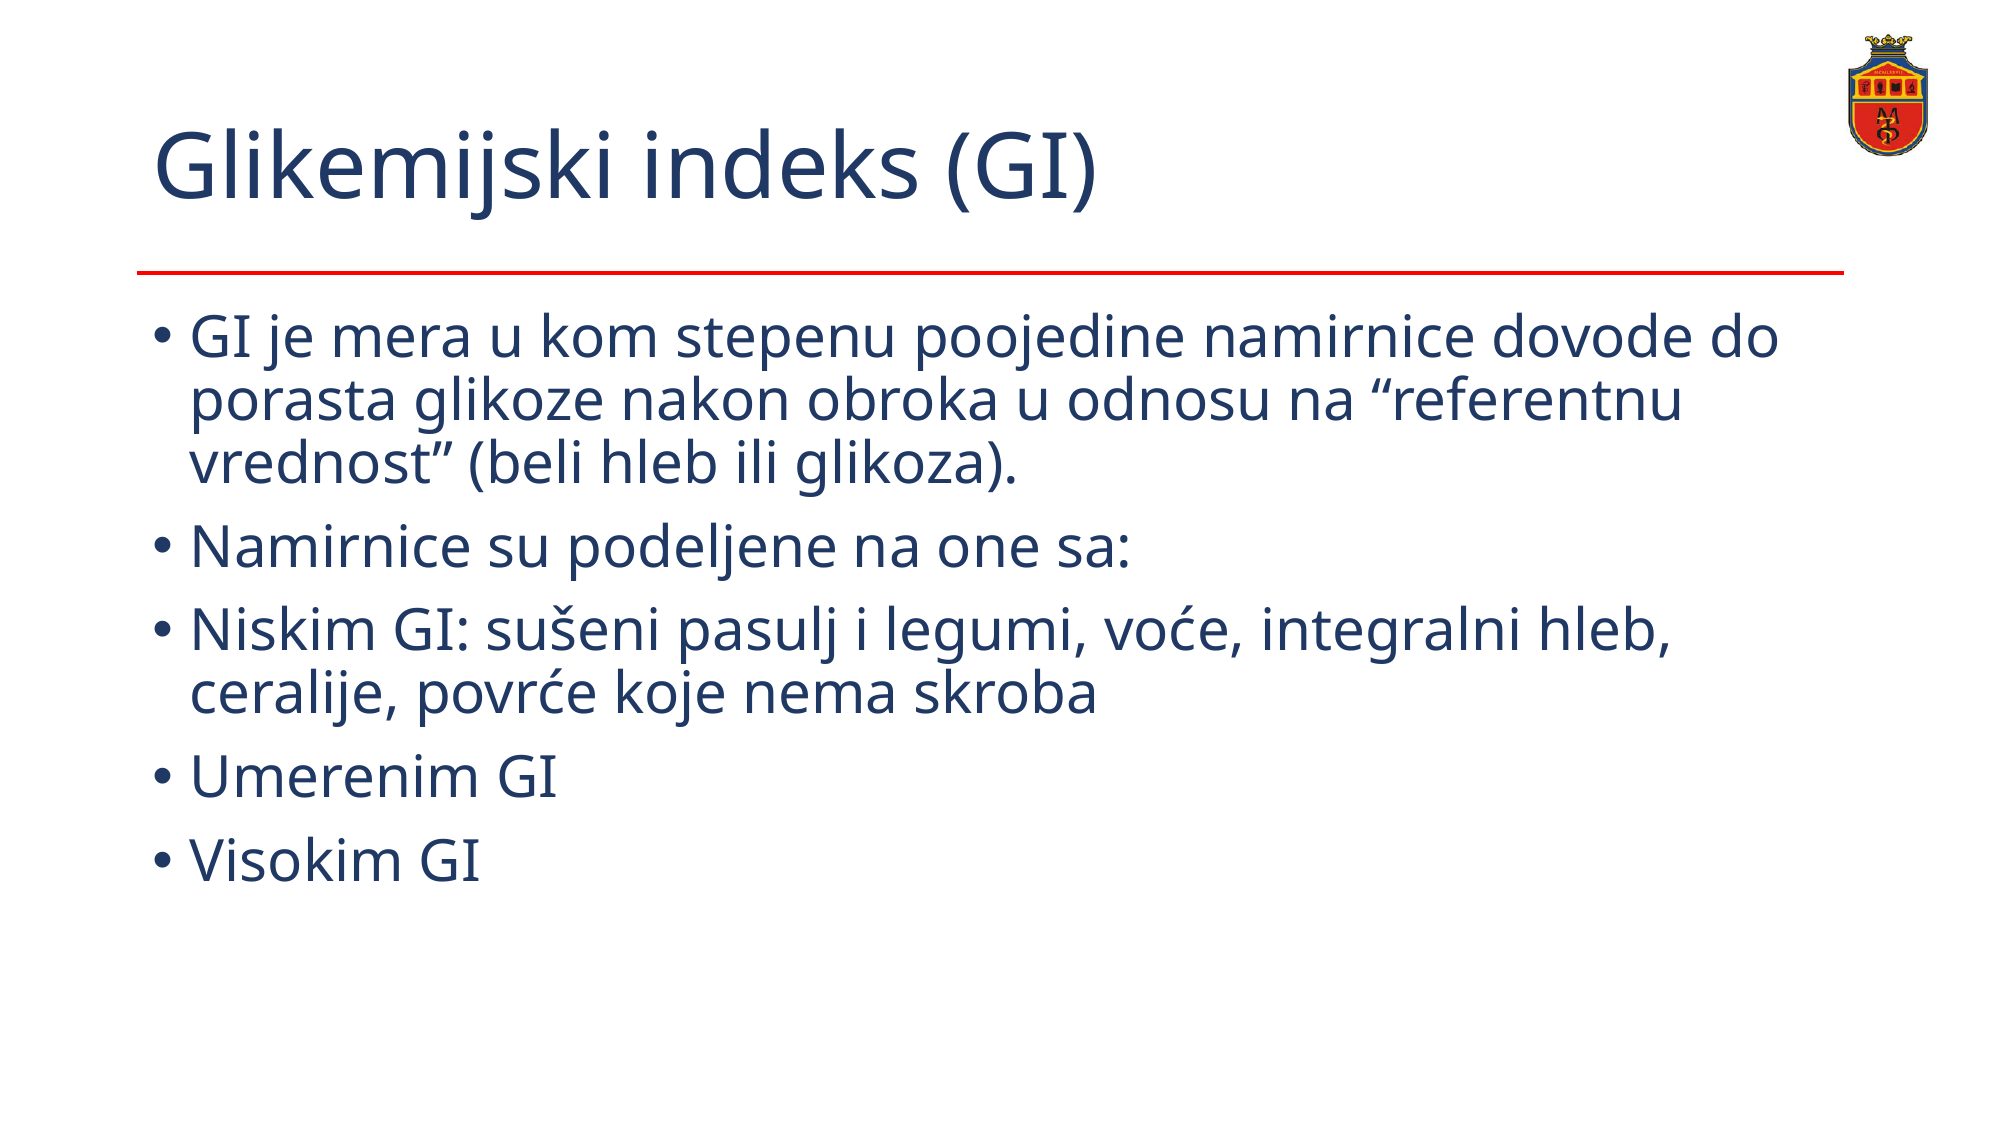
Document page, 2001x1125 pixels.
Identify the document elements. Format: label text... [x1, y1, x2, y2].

picture [1794, 16, 1969, 189]
title Glikemijski indeks (GI) [137, 59, 1863, 278]
list GI je mera u kom stepenu poojedine namirnice dovode do porasta glikoze nakon obroka u odnosu na “referentnu vrednost” (beli hleb ili glikoza). Namirnice su podeljene na one sa: Niskim GI: sušeni pasulj i legumi, voće, integralni hleb, ceralije, povrće koje nema skroba Umerenim GI Visokim GI [137, 299, 1863, 1014]
